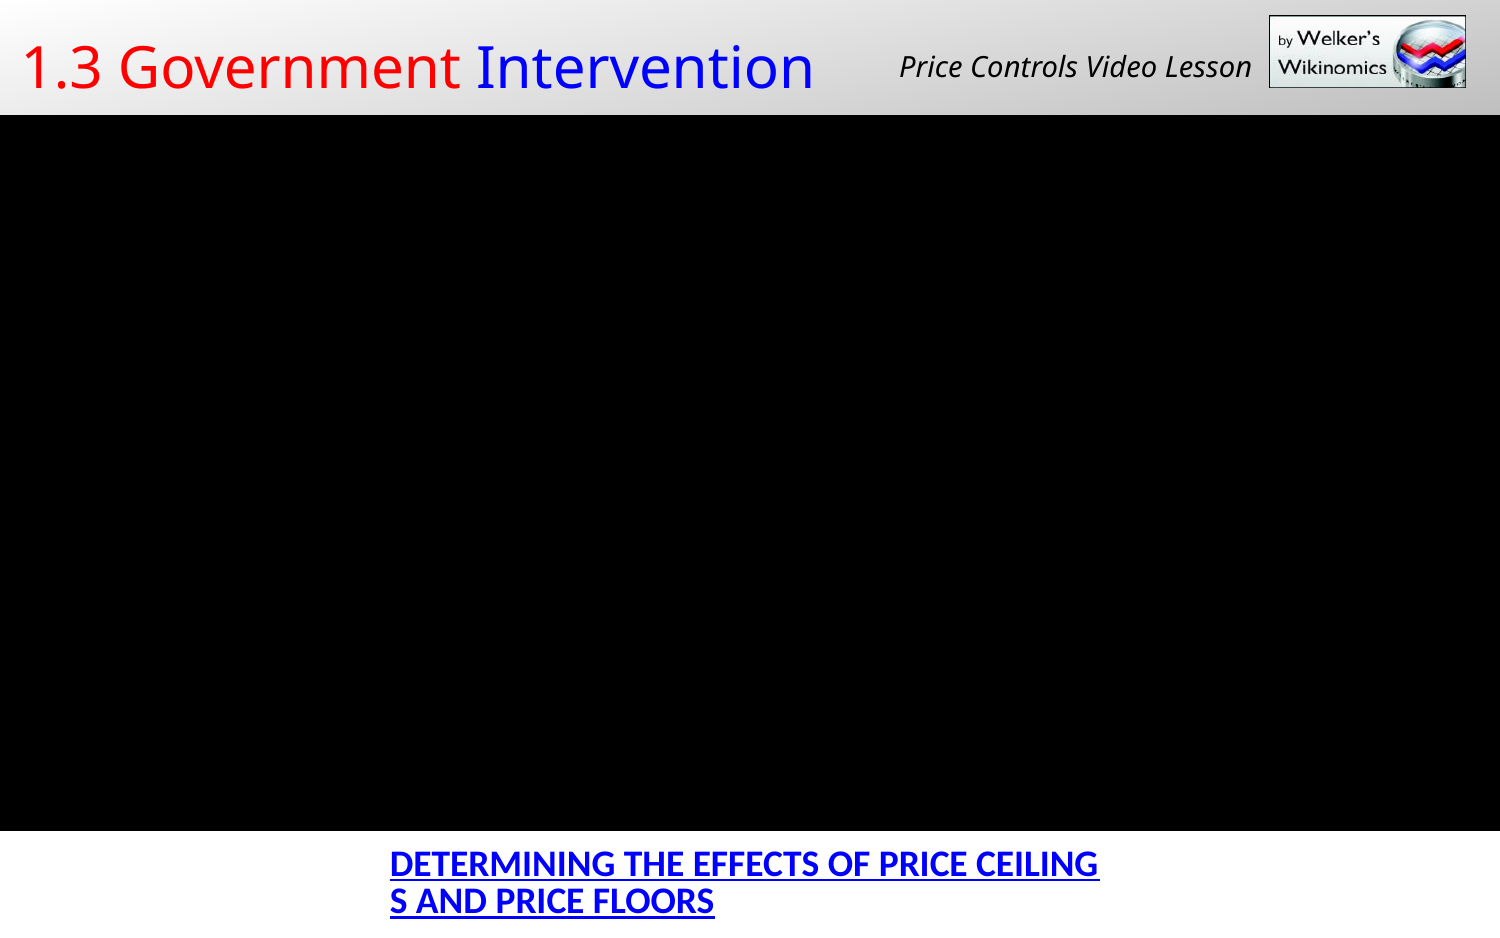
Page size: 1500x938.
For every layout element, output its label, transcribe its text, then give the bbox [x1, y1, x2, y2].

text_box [0, 114, 1500, 832]
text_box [0, 0, 1500, 113]
text_box DETERMINING THE EFFECTS OF PRICE CEILINGS AND PRICE FLOORS [374, 840, 1125, 892]
